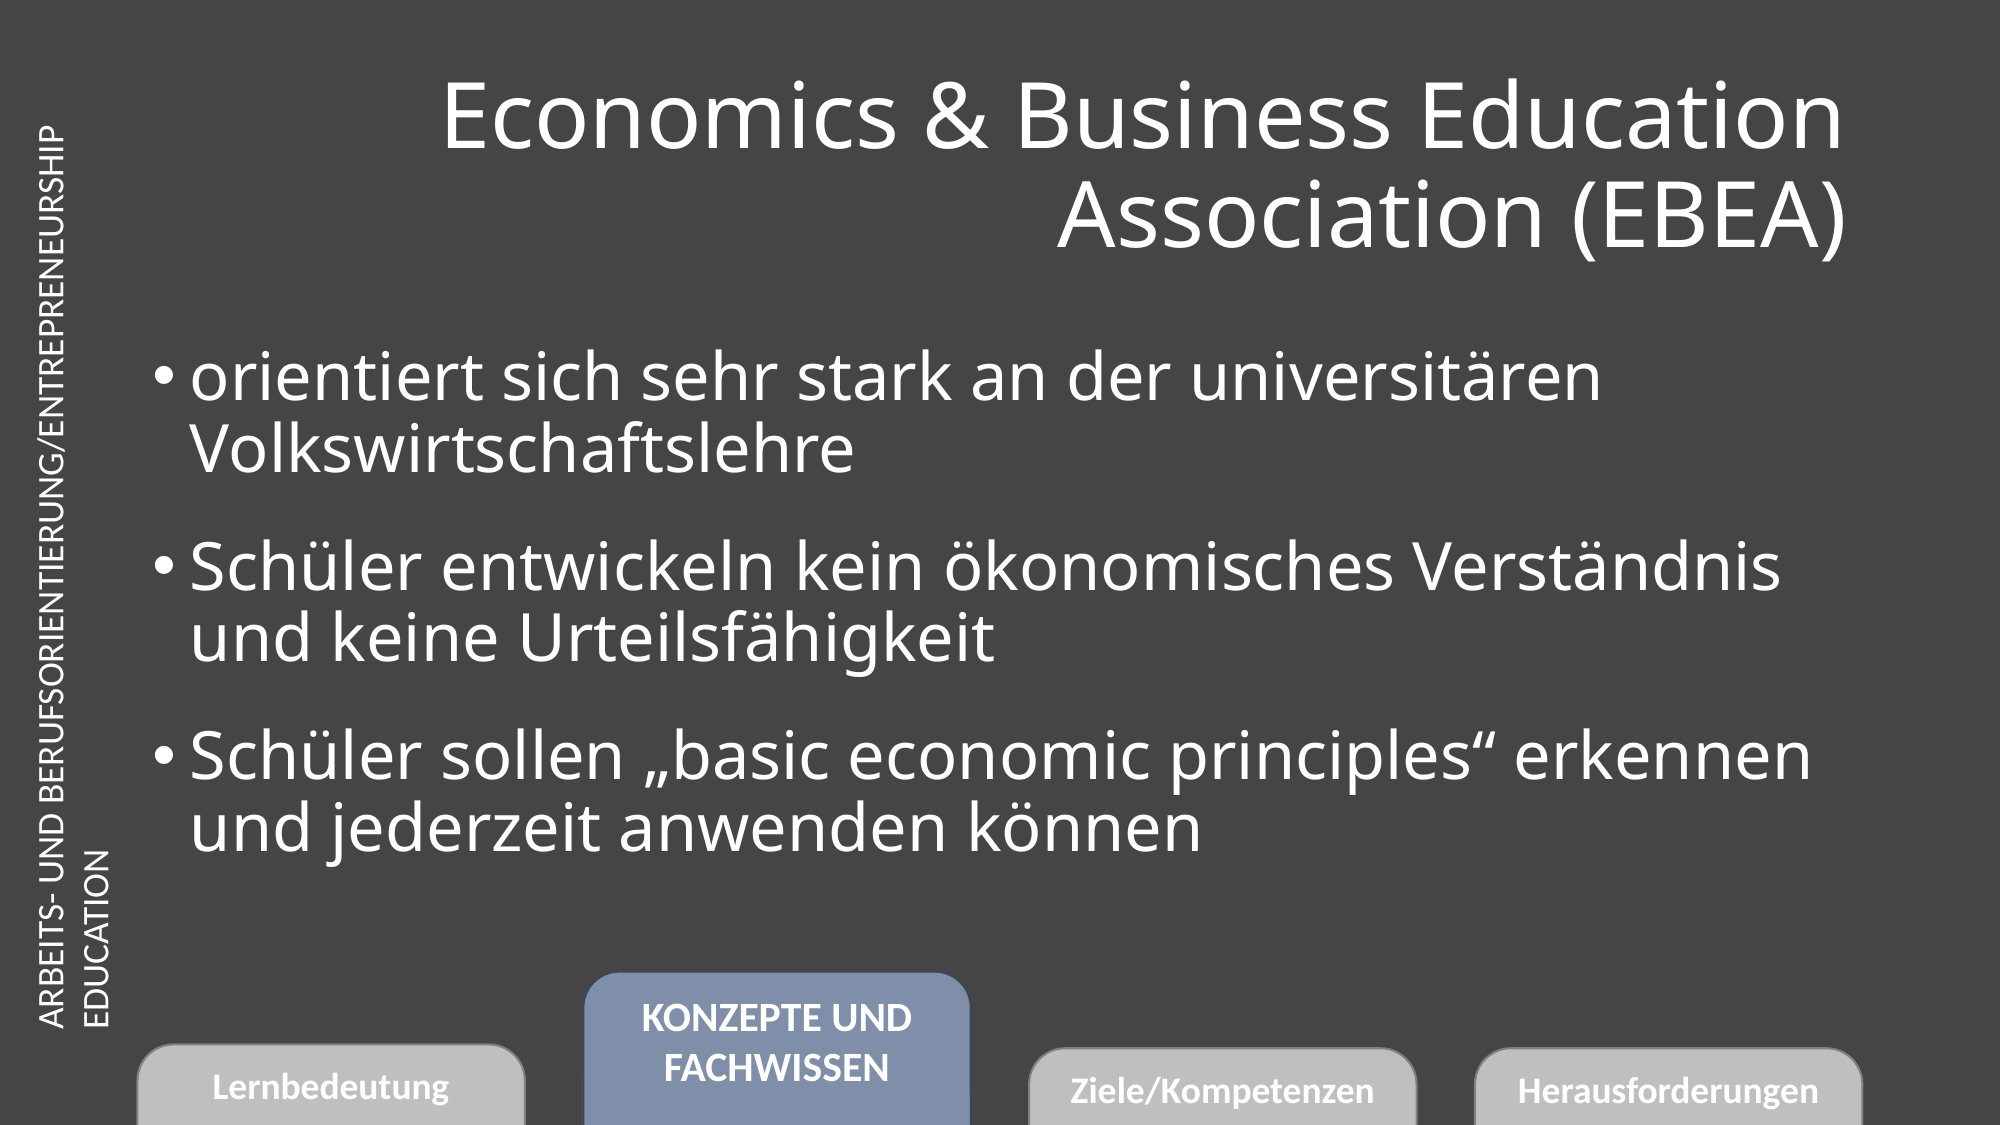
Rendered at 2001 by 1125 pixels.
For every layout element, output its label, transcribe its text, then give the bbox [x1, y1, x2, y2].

title Economics & Business Education Association (EBEA) [137, 59, 1863, 278]
list orientiert sich sehr stark an der universitären Volkswirtschaftslehre Schüler entwickeln kein ökonomisches Verständnis und keine Urteilsfähigkeit Schüler sollen „basic economic principles“ erkennen und jederzeit anwenden können [137, 335, 1863, 984]
